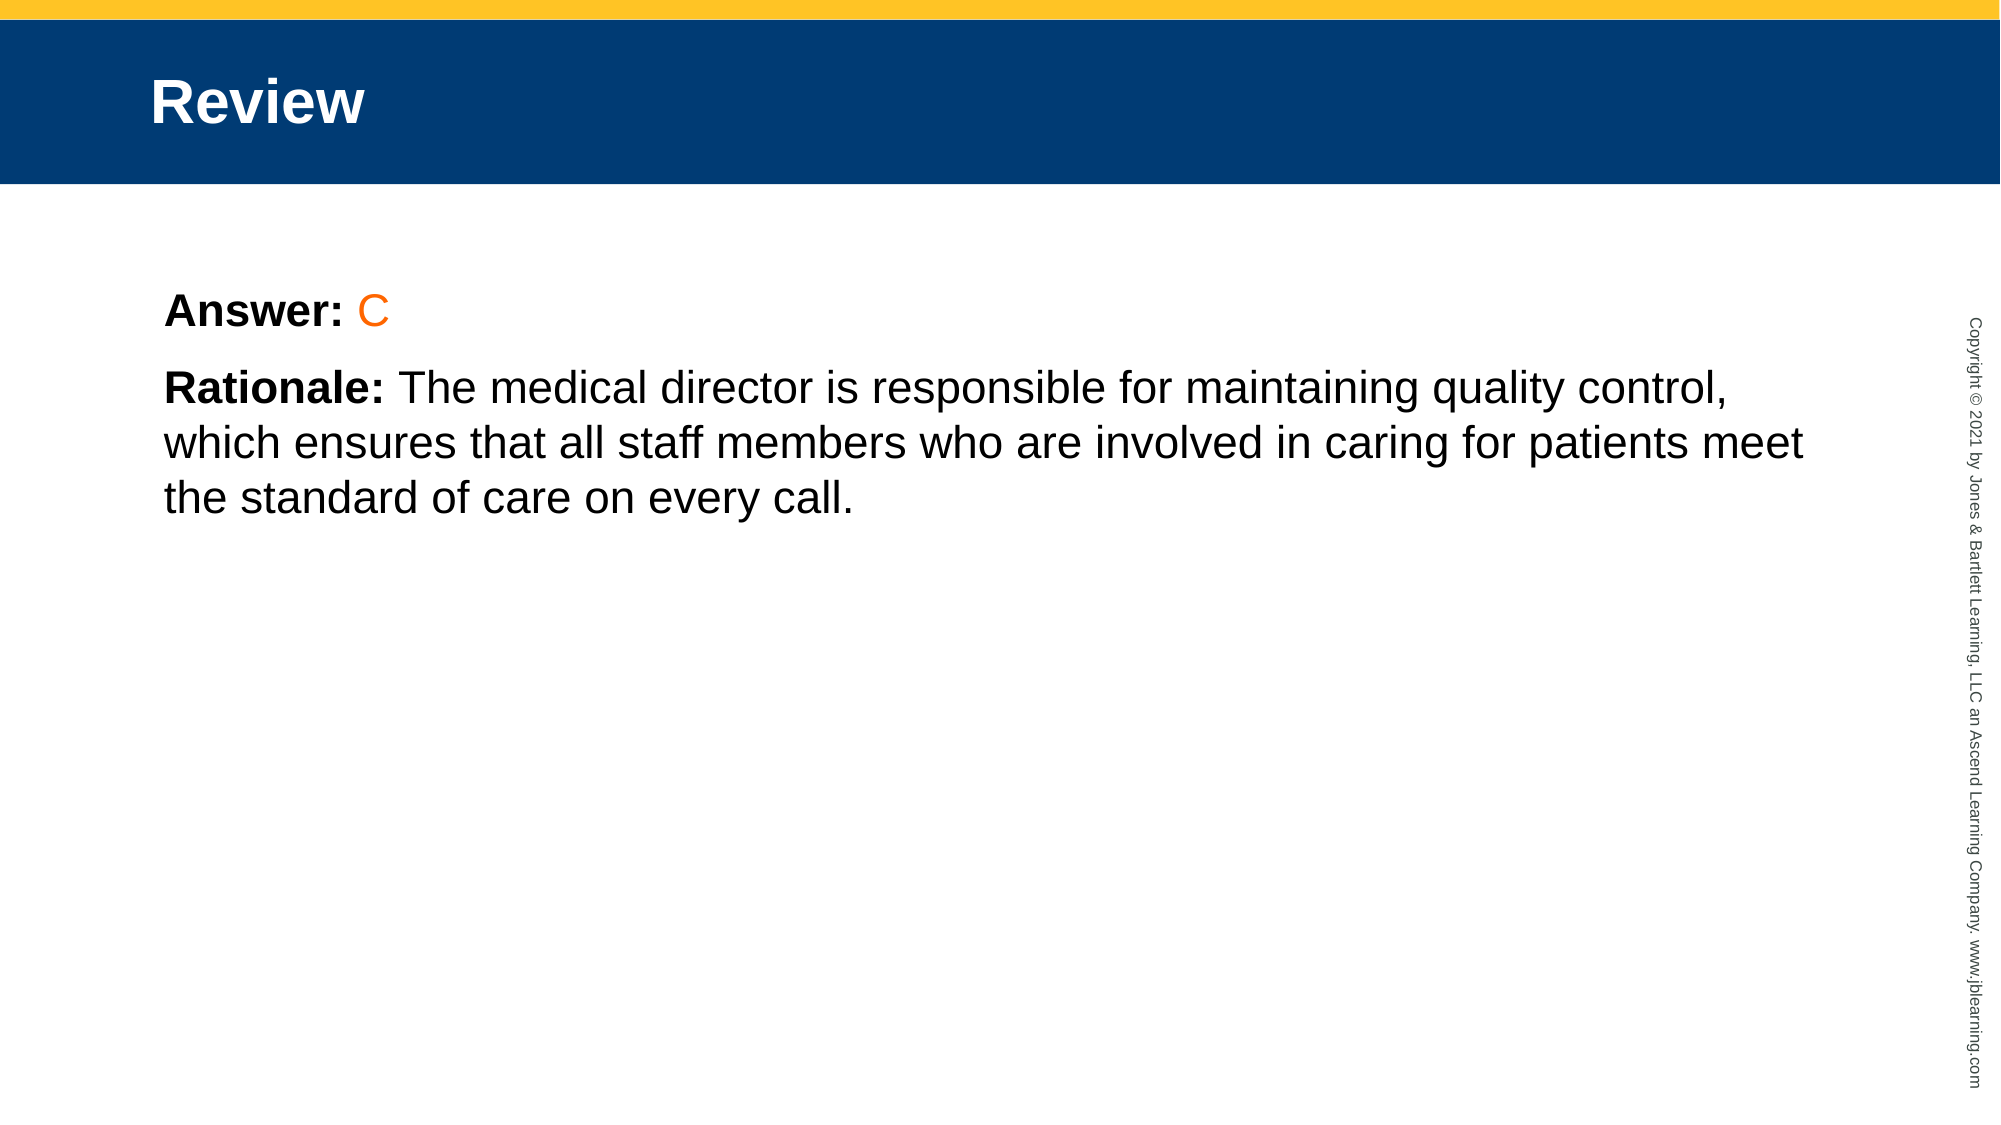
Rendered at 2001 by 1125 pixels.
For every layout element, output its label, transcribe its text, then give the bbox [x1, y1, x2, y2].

list Answer: C Rationale: The medical director is responsible for maintaining quality control, which ensures that all staff members who are involved in caring for patients meet the standard of care on every call. [148, 241, 1849, 1030]
title Review [0, 19, 2000, 185]
